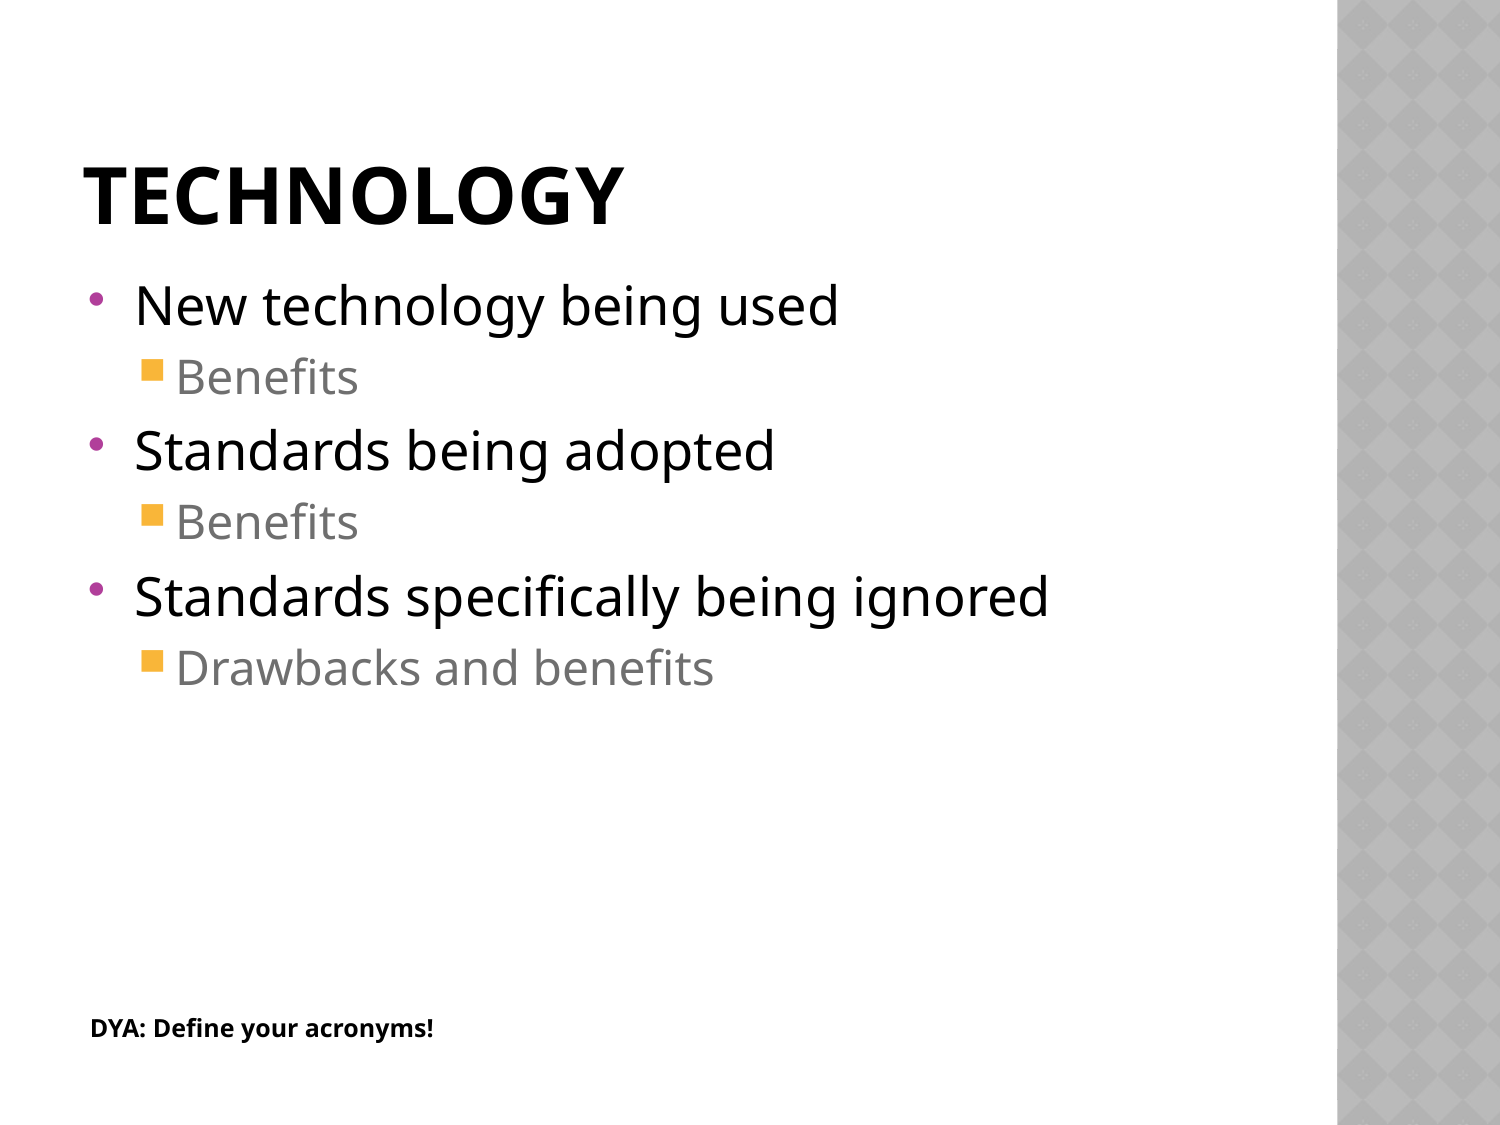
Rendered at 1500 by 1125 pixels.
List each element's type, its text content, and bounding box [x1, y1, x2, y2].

list New technology being used Benefits Standards being adopted Benefits Standards specifically being ignored Drawbacks and benefits [75, 264, 1263, 1004]
title Technology [75, 52, 1263, 240]
text_box DYA: Define your acronyms! [74, 1004, 1425, 1088]
